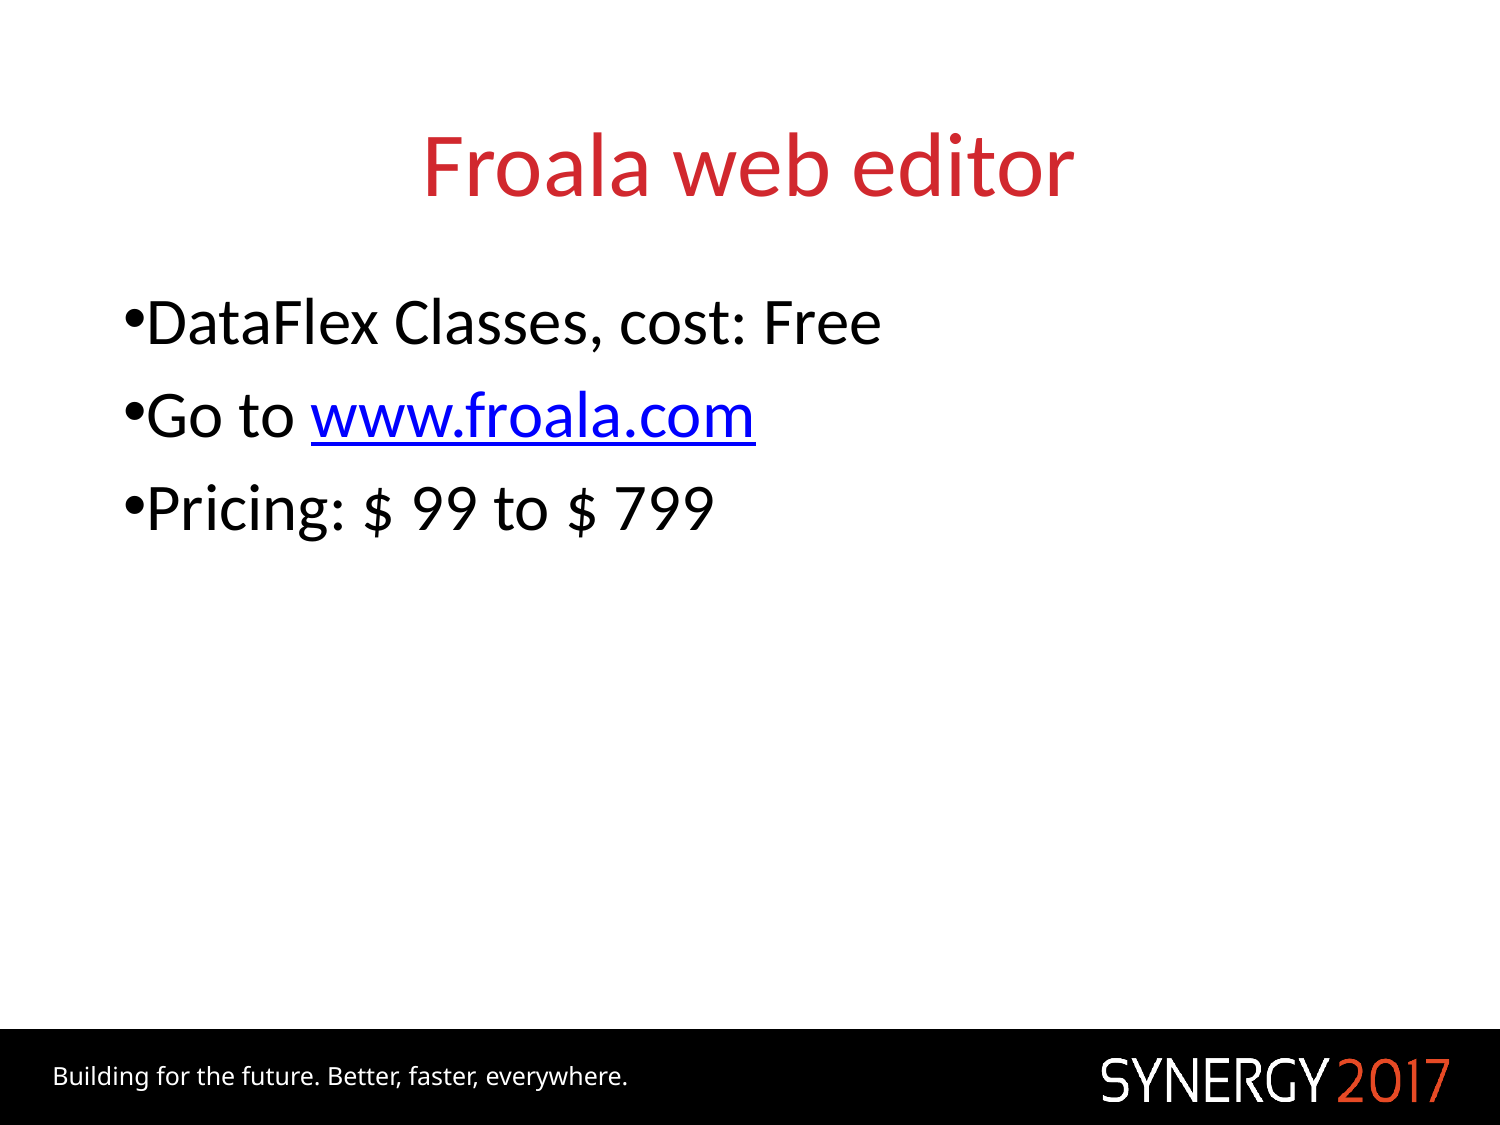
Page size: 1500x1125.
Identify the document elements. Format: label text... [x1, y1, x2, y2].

list DataFlex Classes, cost: Free Go to www.froala.com Pricing: $ 99 to $ 799 [75, 262, 1425, 1005]
title Froala web editor [75, 66, 1425, 254]
picture [1087, 1042, 1463, 1118]
